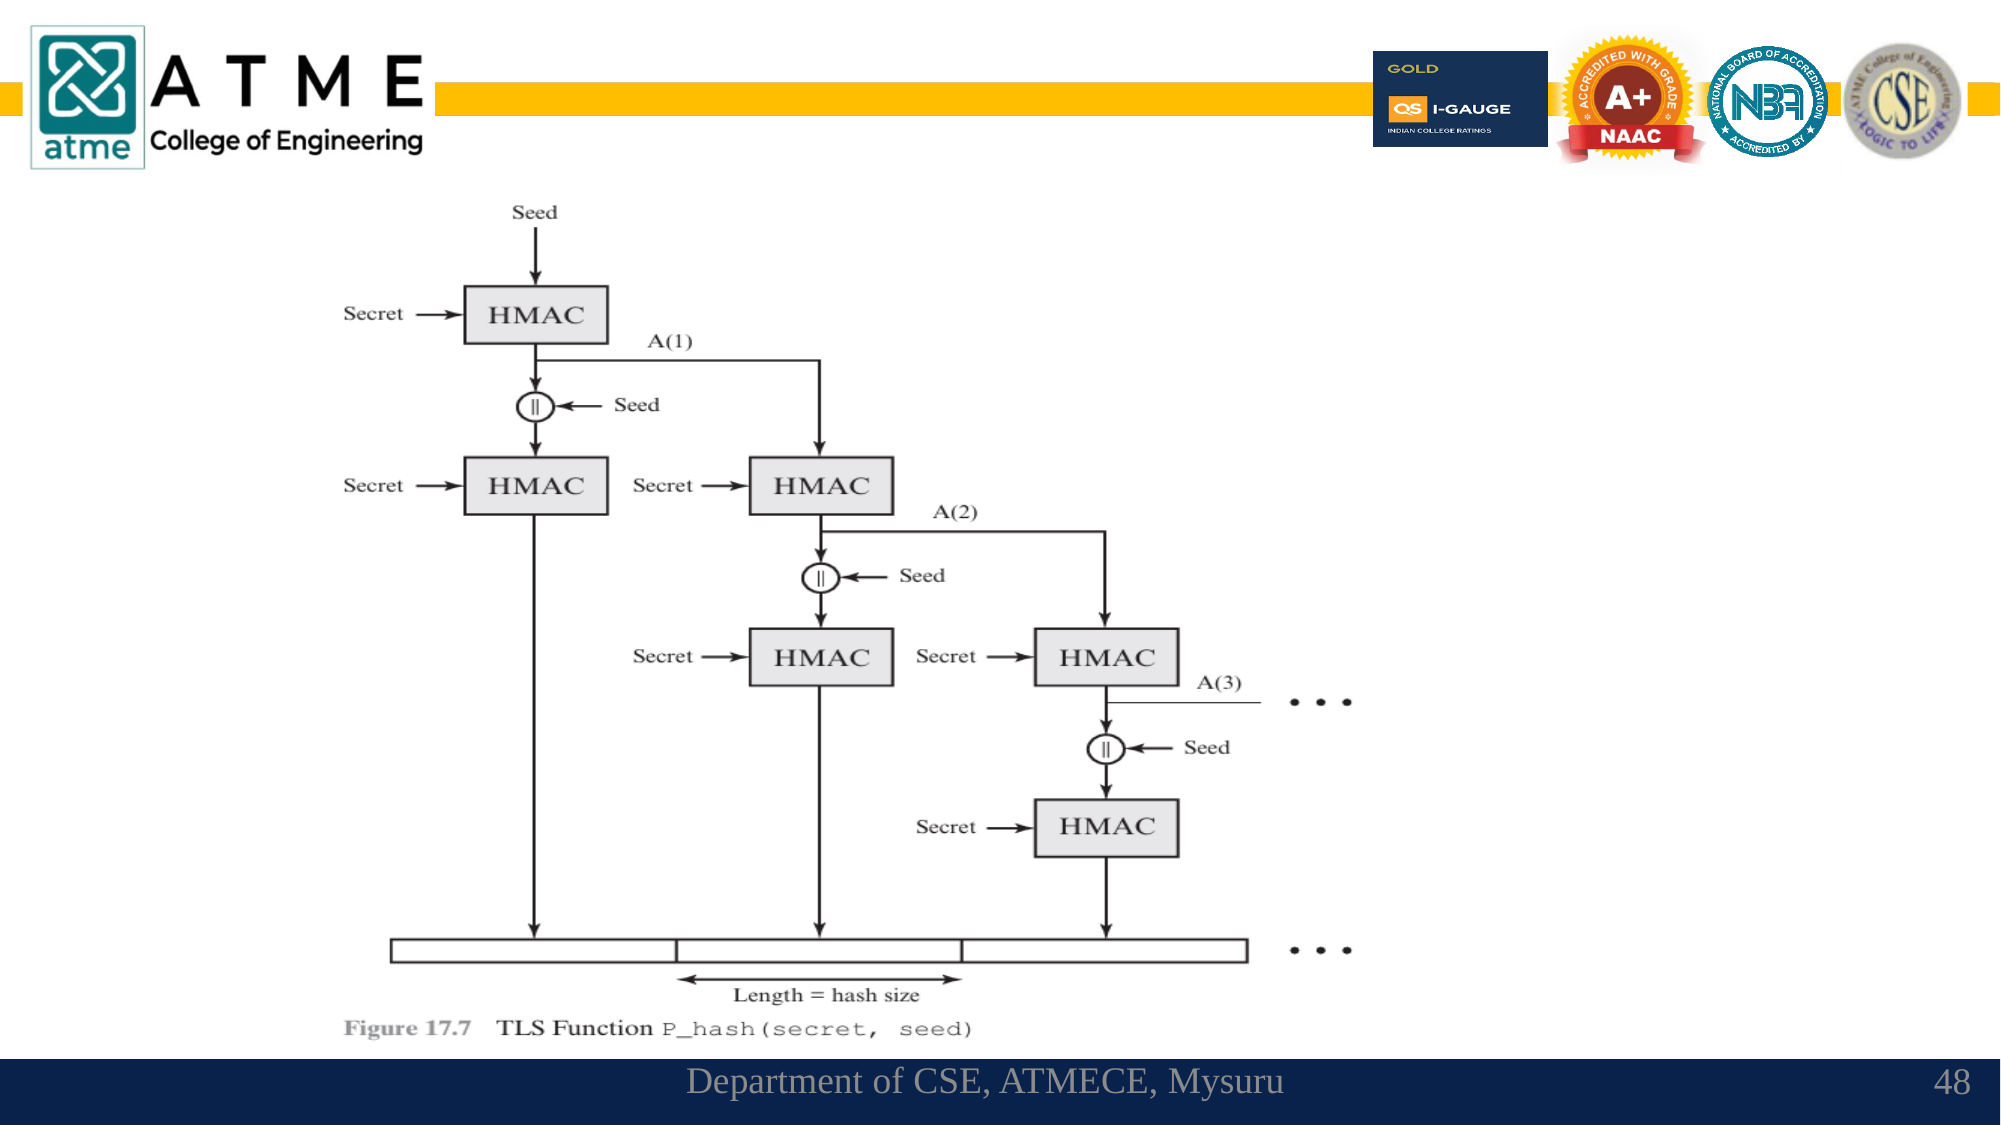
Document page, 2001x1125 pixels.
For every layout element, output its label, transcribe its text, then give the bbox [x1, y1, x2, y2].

picture [288, 184, 1431, 1046]
picture [22, 15, 435, 178]
picture [1840, 26, 1968, 176]
picture [0, 1059, 2001, 1125]
footer Department of CSE, ATMECE, Mysuru [501, 1056, 1470, 1102]
slide_number 48 [1511, 1057, 1972, 1103]
picture [1373, 20, 1828, 180]
